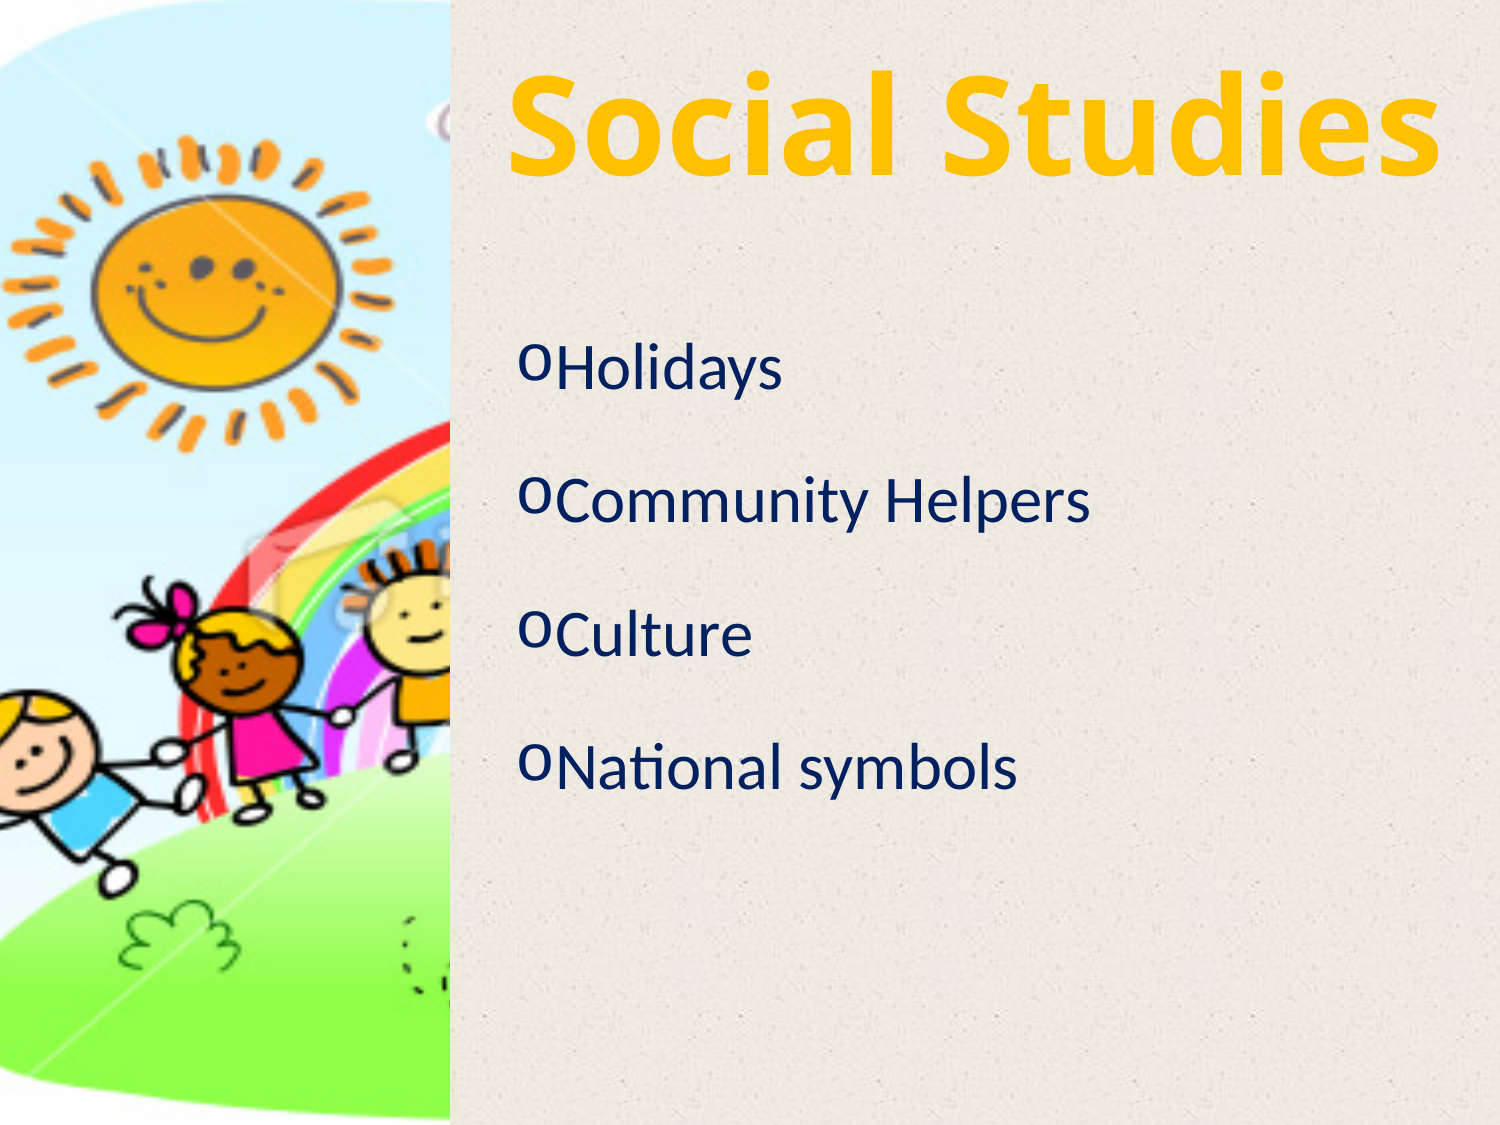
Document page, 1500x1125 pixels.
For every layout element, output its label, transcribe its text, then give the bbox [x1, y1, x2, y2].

title Social Studies [451, 0, 1500, 242]
subtitle Holidays Community Helpers Culture National symbols [500, 275, 1500, 850]
picture [0, 0, 451, 1125]
